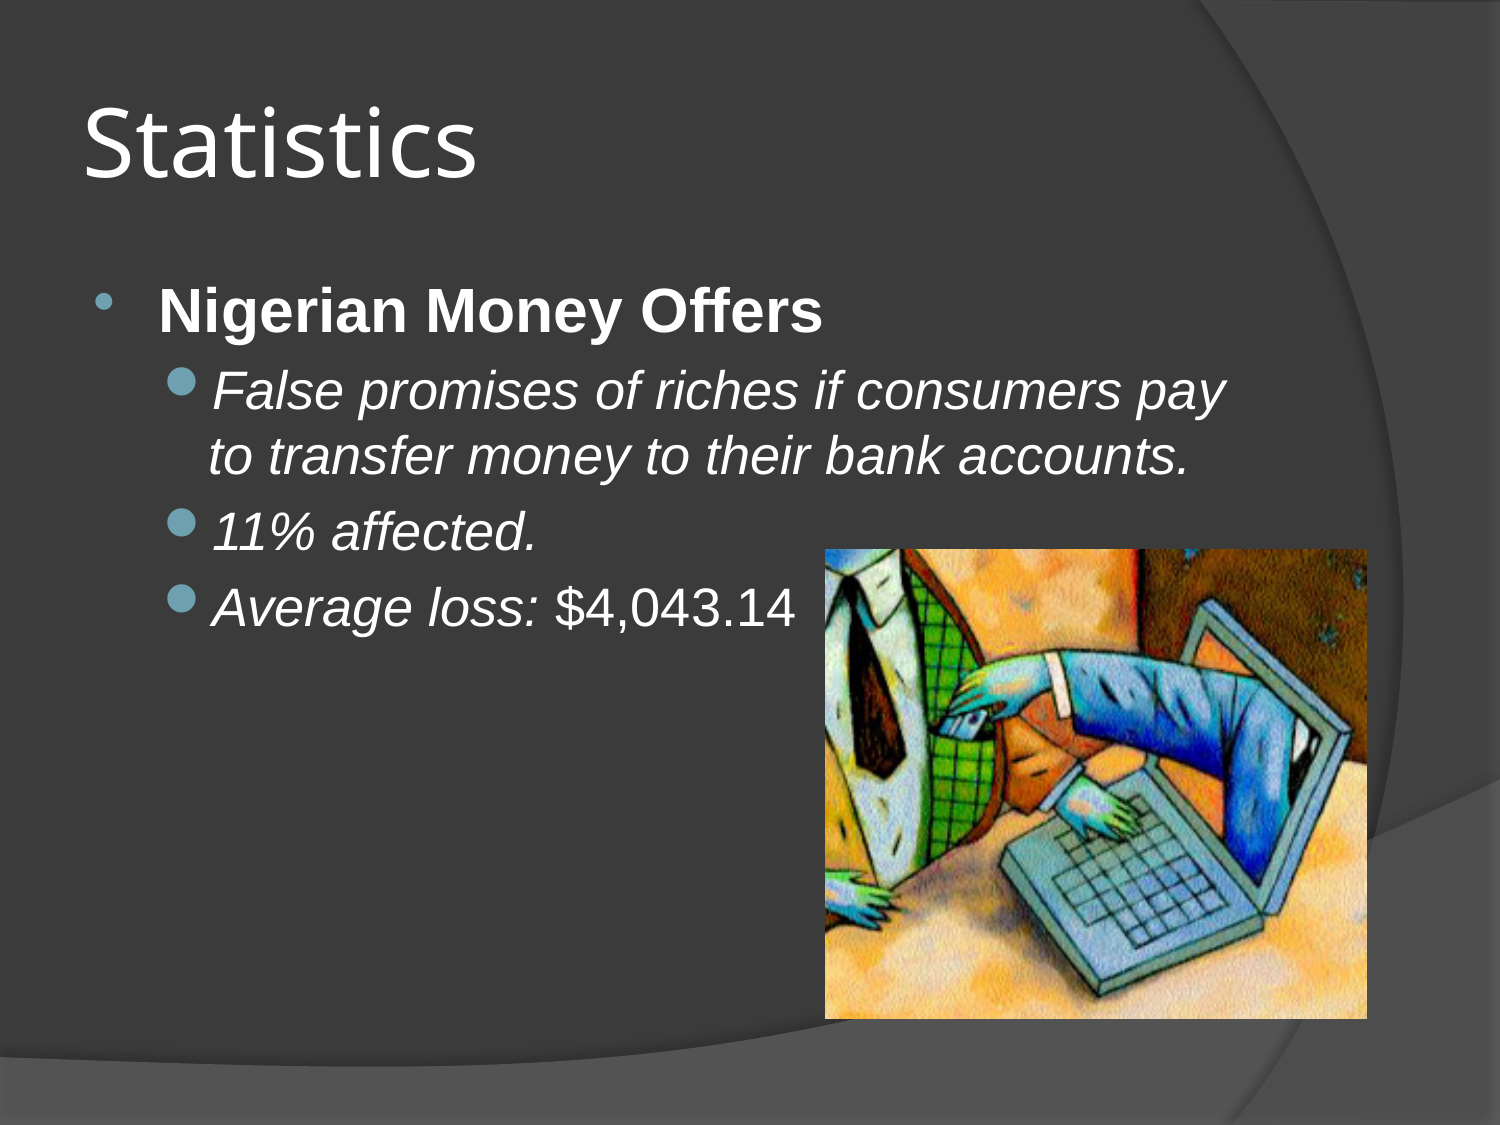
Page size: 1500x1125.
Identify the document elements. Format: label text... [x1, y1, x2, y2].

list Nigerian Money Offers False promises of riches if consumers pay to transfer money to their bank accounts. 11% affected. Average loss: $4,043.14 [75, 262, 1300, 1005]
picture [824, 549, 1367, 1019]
title Statistics [75, 45, 1300, 233]
